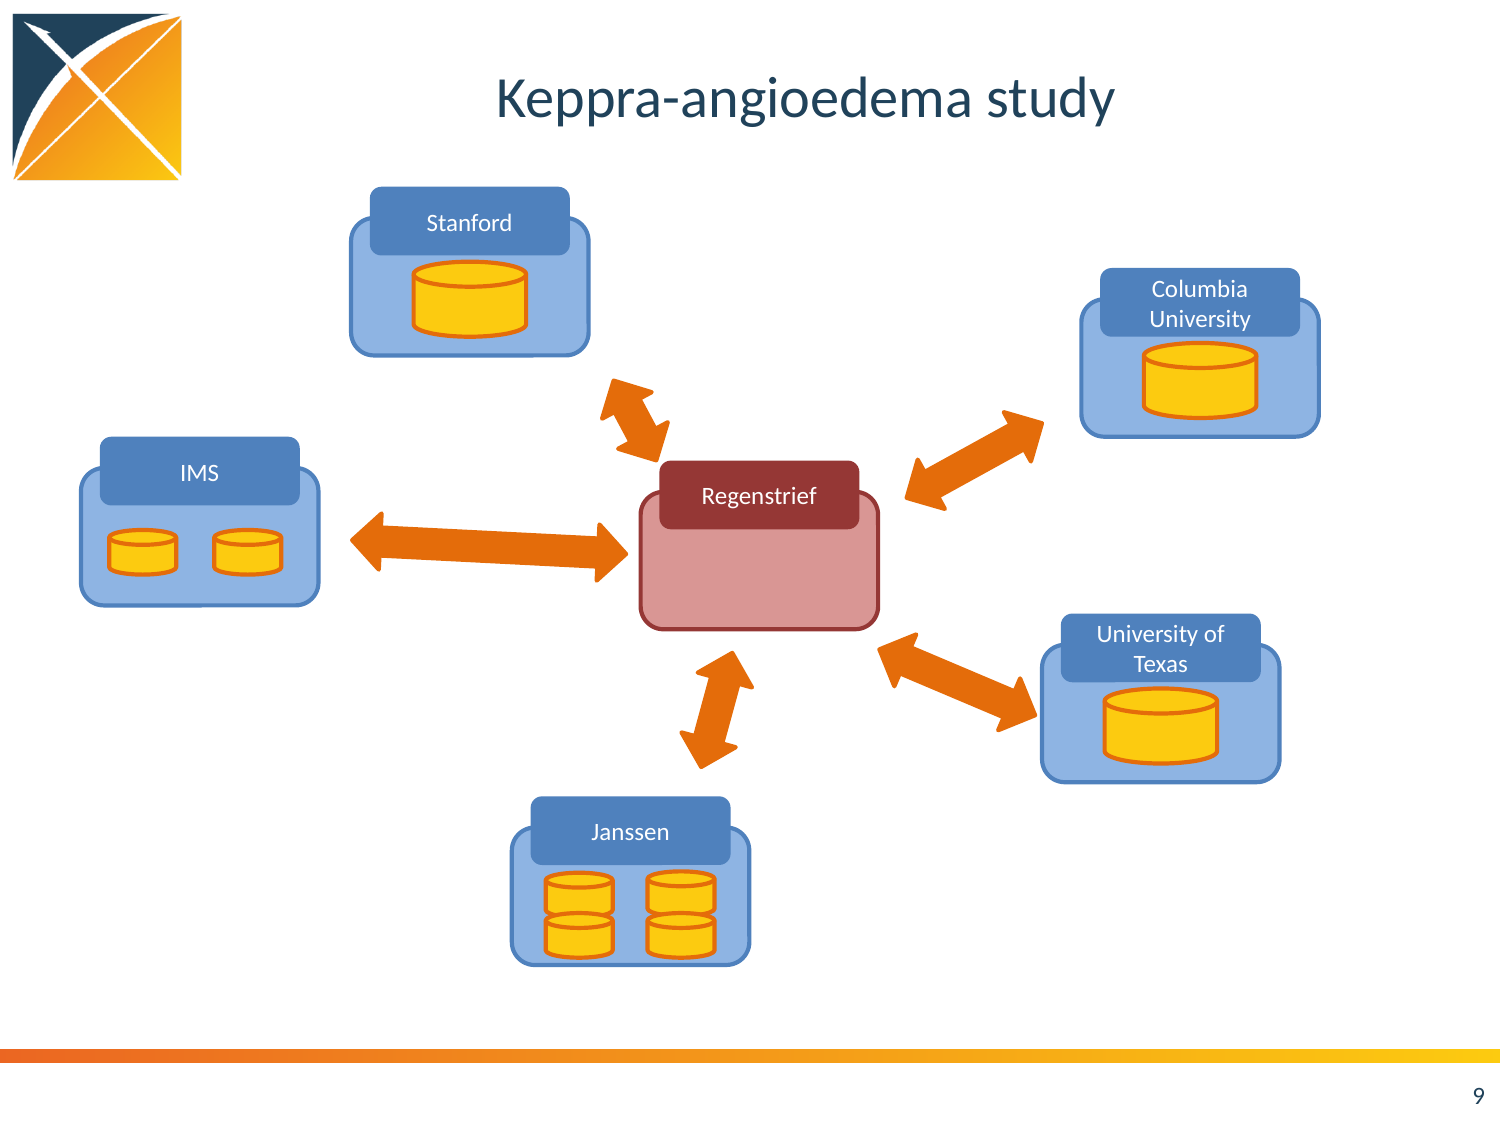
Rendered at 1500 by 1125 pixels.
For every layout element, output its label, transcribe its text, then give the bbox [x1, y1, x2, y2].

text_box [877, 632, 1036, 733]
text_box [645, 910, 717, 960]
text_box [1079, 297, 1321, 439]
text_box [600, 378, 670, 463]
slide_number 9 [1149, 1065, 1500, 1125]
picture [0, 0, 206, 200]
text_box [543, 910, 615, 960]
text_box [350, 511, 629, 583]
text_box [543, 870, 615, 915]
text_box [1041, 613, 1280, 783]
text_box [1141, 340, 1259, 421]
text_box [645, 869, 717, 914]
text_box [638, 490, 881, 632]
text_box Stanford [367, 184, 572, 258]
text_box Janssen [528, 794, 733, 868]
text_box [509, 826, 752, 968]
text_box [348, 216, 591, 358]
text_box [107, 527, 179, 577]
text_box [679, 650, 754, 770]
text_box [212, 527, 284, 577]
text_box [78, 466, 321, 608]
title Keppra-angioedema study [187, 24, 1425, 163]
text_box [904, 410, 1044, 511]
text_box IMS [97, 434, 302, 508]
text_box Regenstrief [657, 458, 862, 532]
text_box Columbia University [1098, 265, 1303, 339]
text_box [411, 259, 529, 339]
